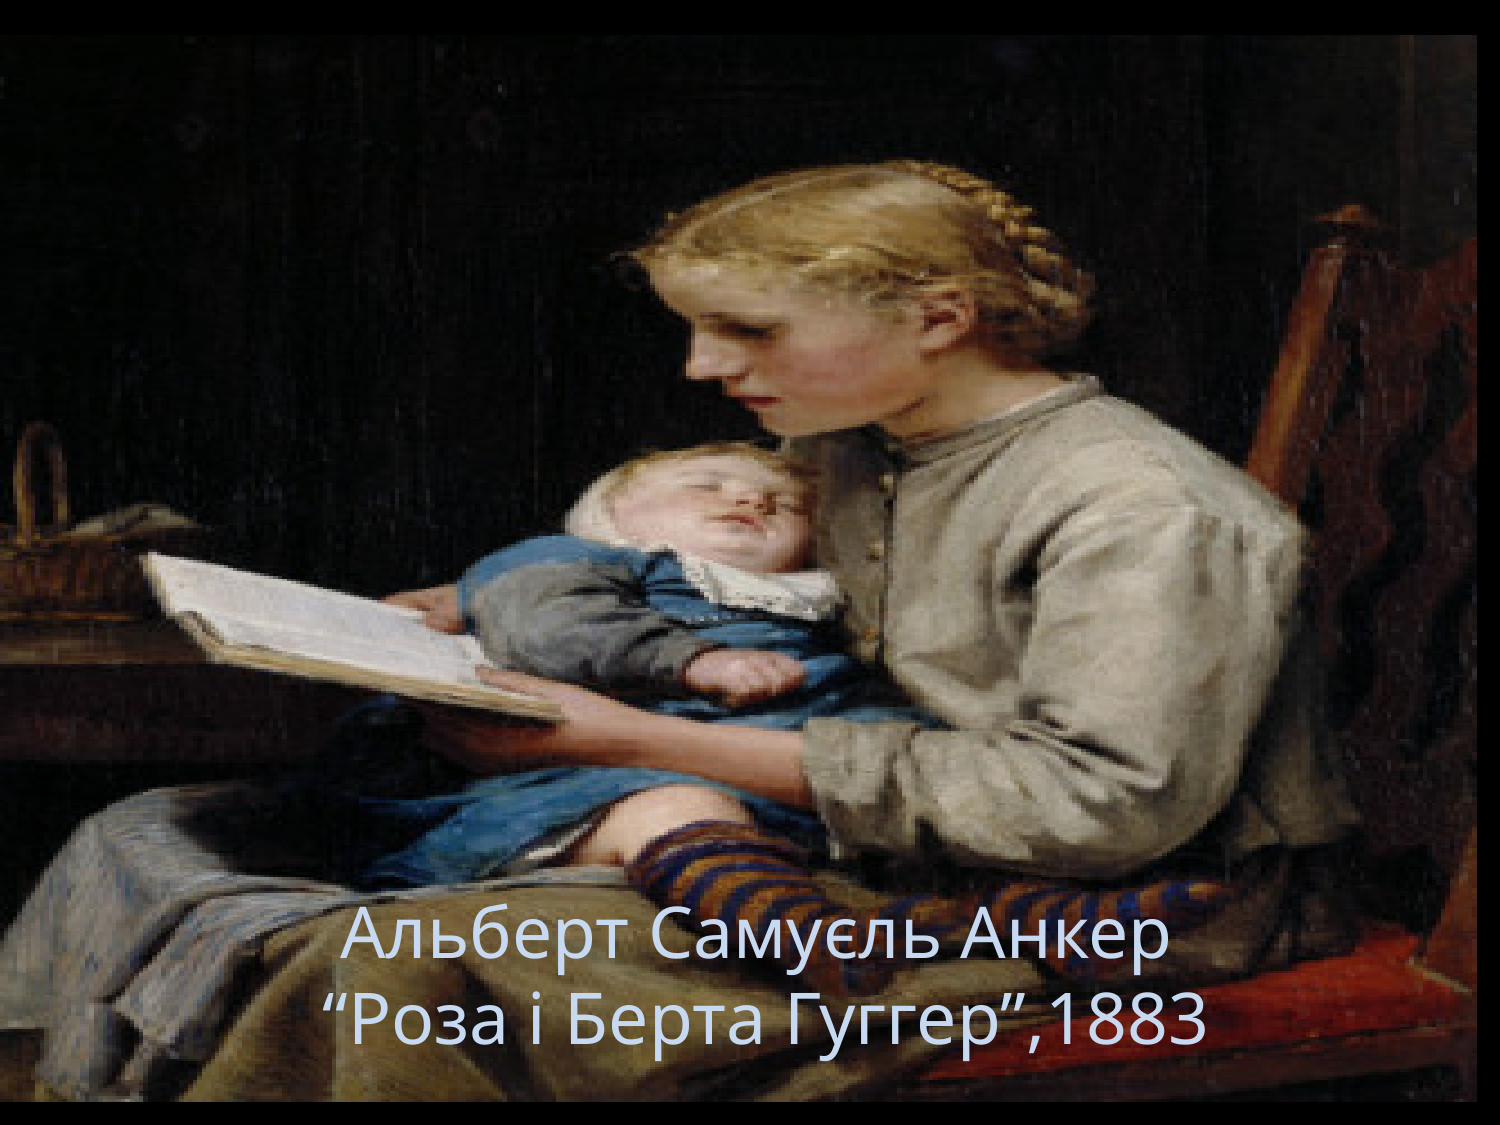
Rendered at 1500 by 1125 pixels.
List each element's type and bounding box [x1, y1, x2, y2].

list [0, 34, 1477, 1102]
